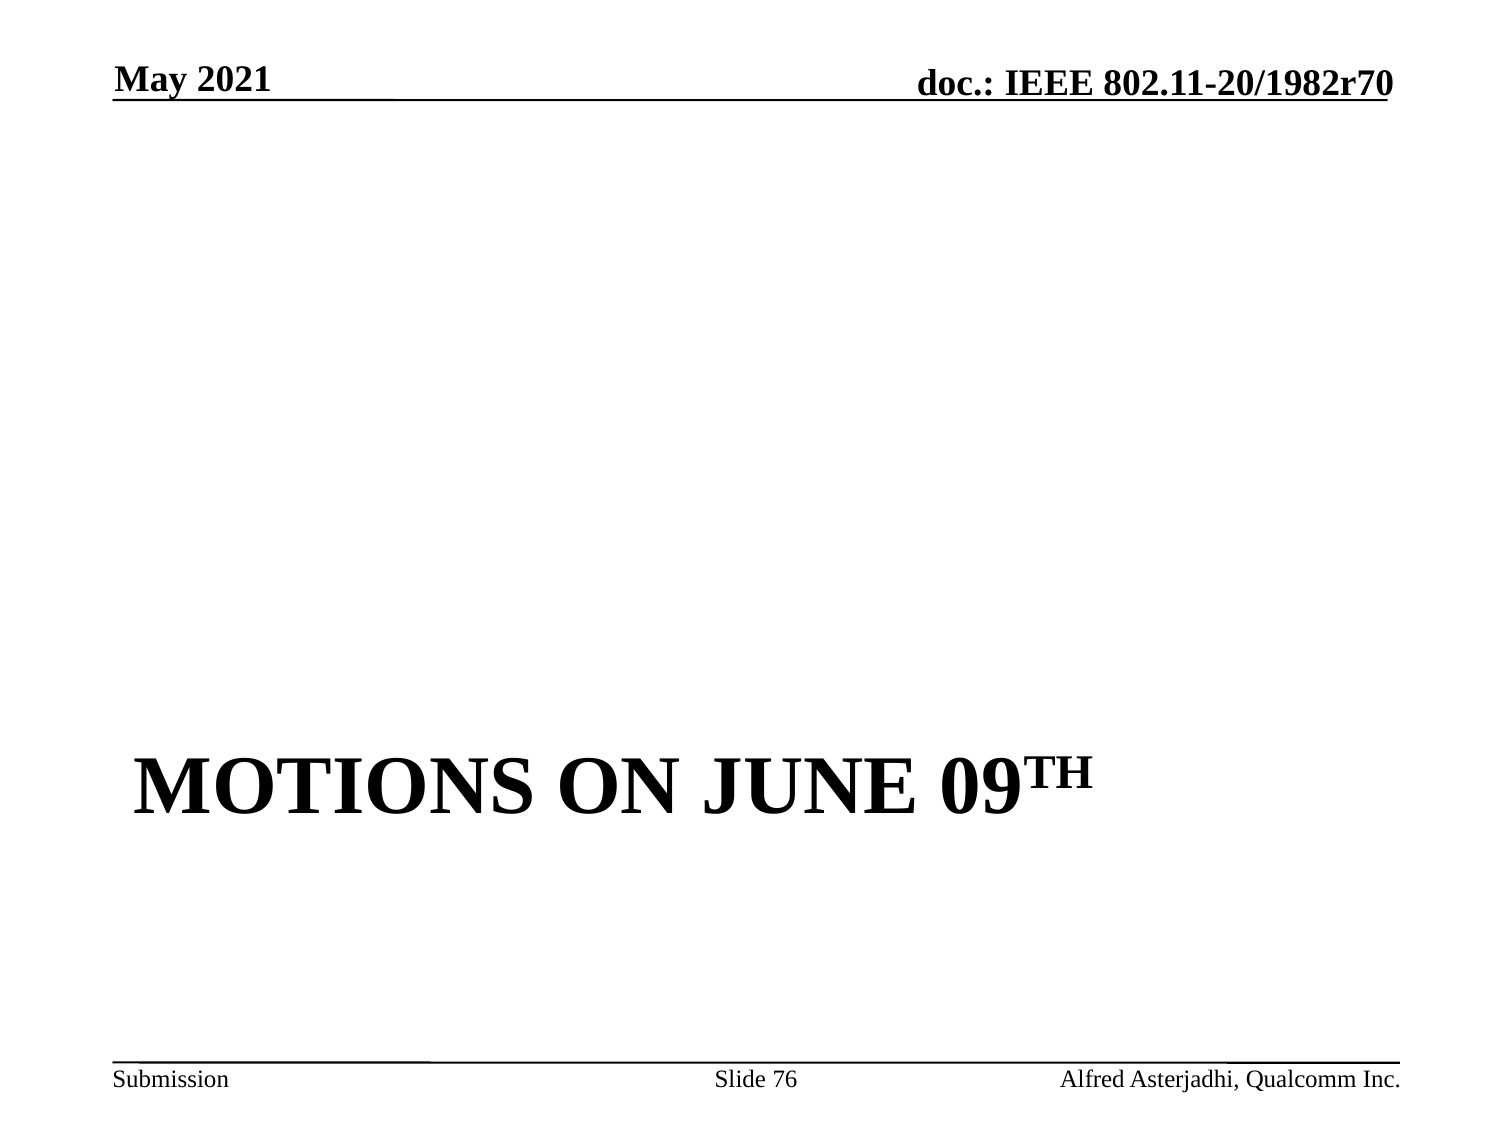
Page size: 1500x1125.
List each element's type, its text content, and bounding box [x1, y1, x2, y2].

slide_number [114, 54, 423, 100]
title Motions on June 09th [118, 722, 1394, 947]
footer Alfred Asterjadhi, Qualcomm Inc. [878, 1061, 1402, 1093]
slide_number Slide 76 [712, 1061, 800, 1123]
